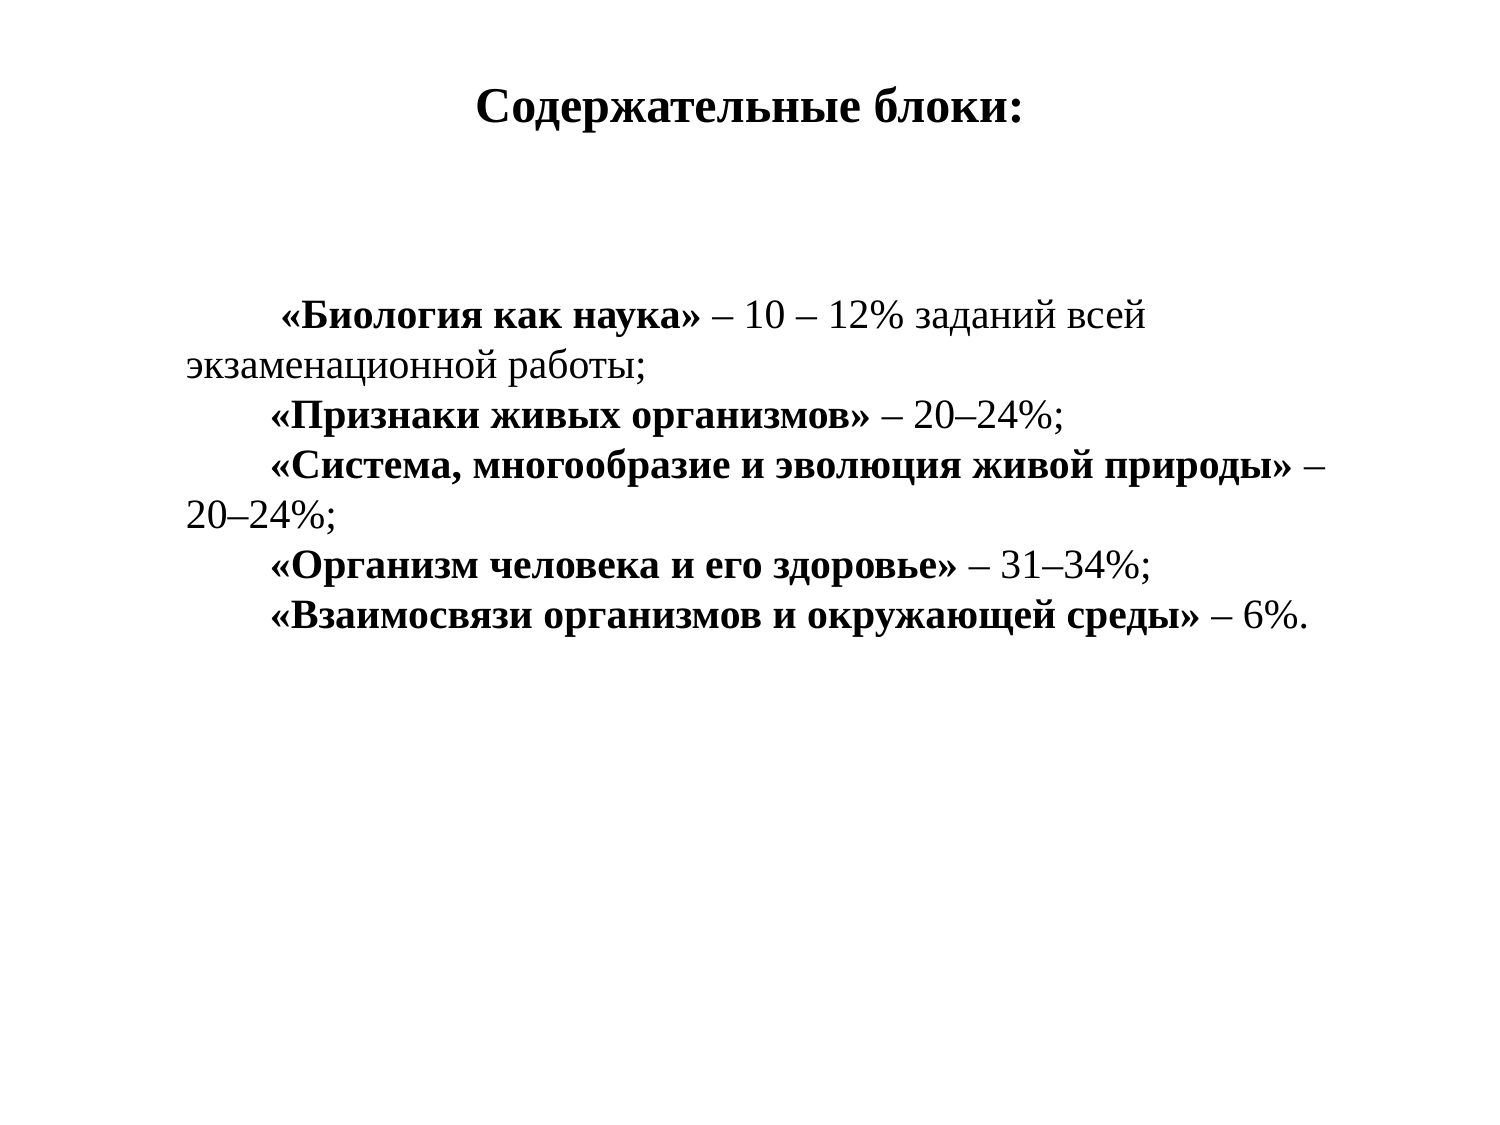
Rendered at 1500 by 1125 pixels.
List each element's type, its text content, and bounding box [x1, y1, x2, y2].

text_box «Биология как наука» – 10 – 12% заданий всей экзаменационной работы; «Признаки живых организмов» – 20–24%; «Система, многообразие и эволюция живой природы» – 20–24%; «Организм человека и его здоровье» ‒ 31–34%; «Взаимосвязи организмов и окружающей среды» – 6%. [171, 278, 1341, 644]
title Содержательные блоки: [75, 45, 1425, 161]
